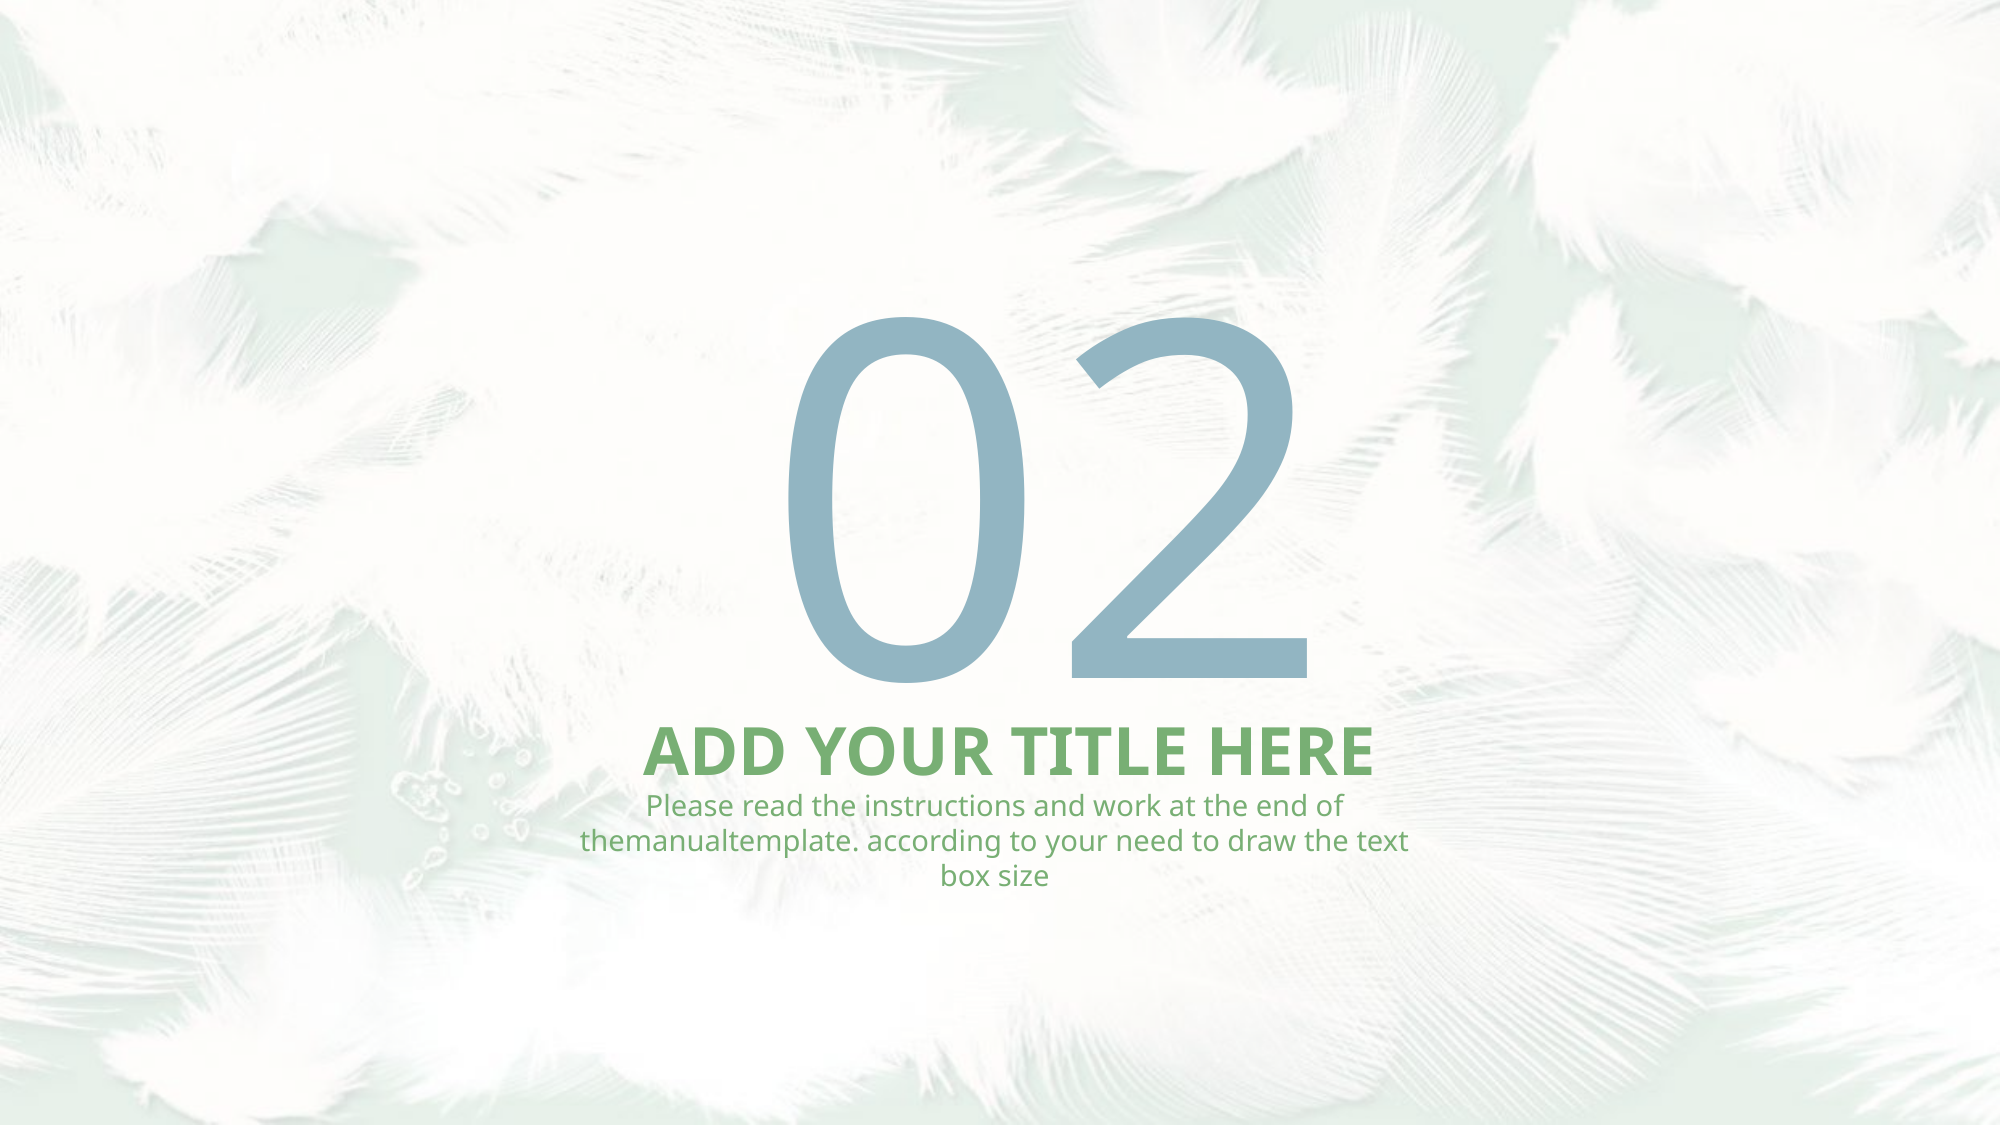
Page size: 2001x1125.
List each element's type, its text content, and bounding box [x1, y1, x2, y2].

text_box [579, 701, 1411, 894]
text_box 52% [0, 0, 2000, 1125]
text_box 02 [734, 173, 1364, 701]
